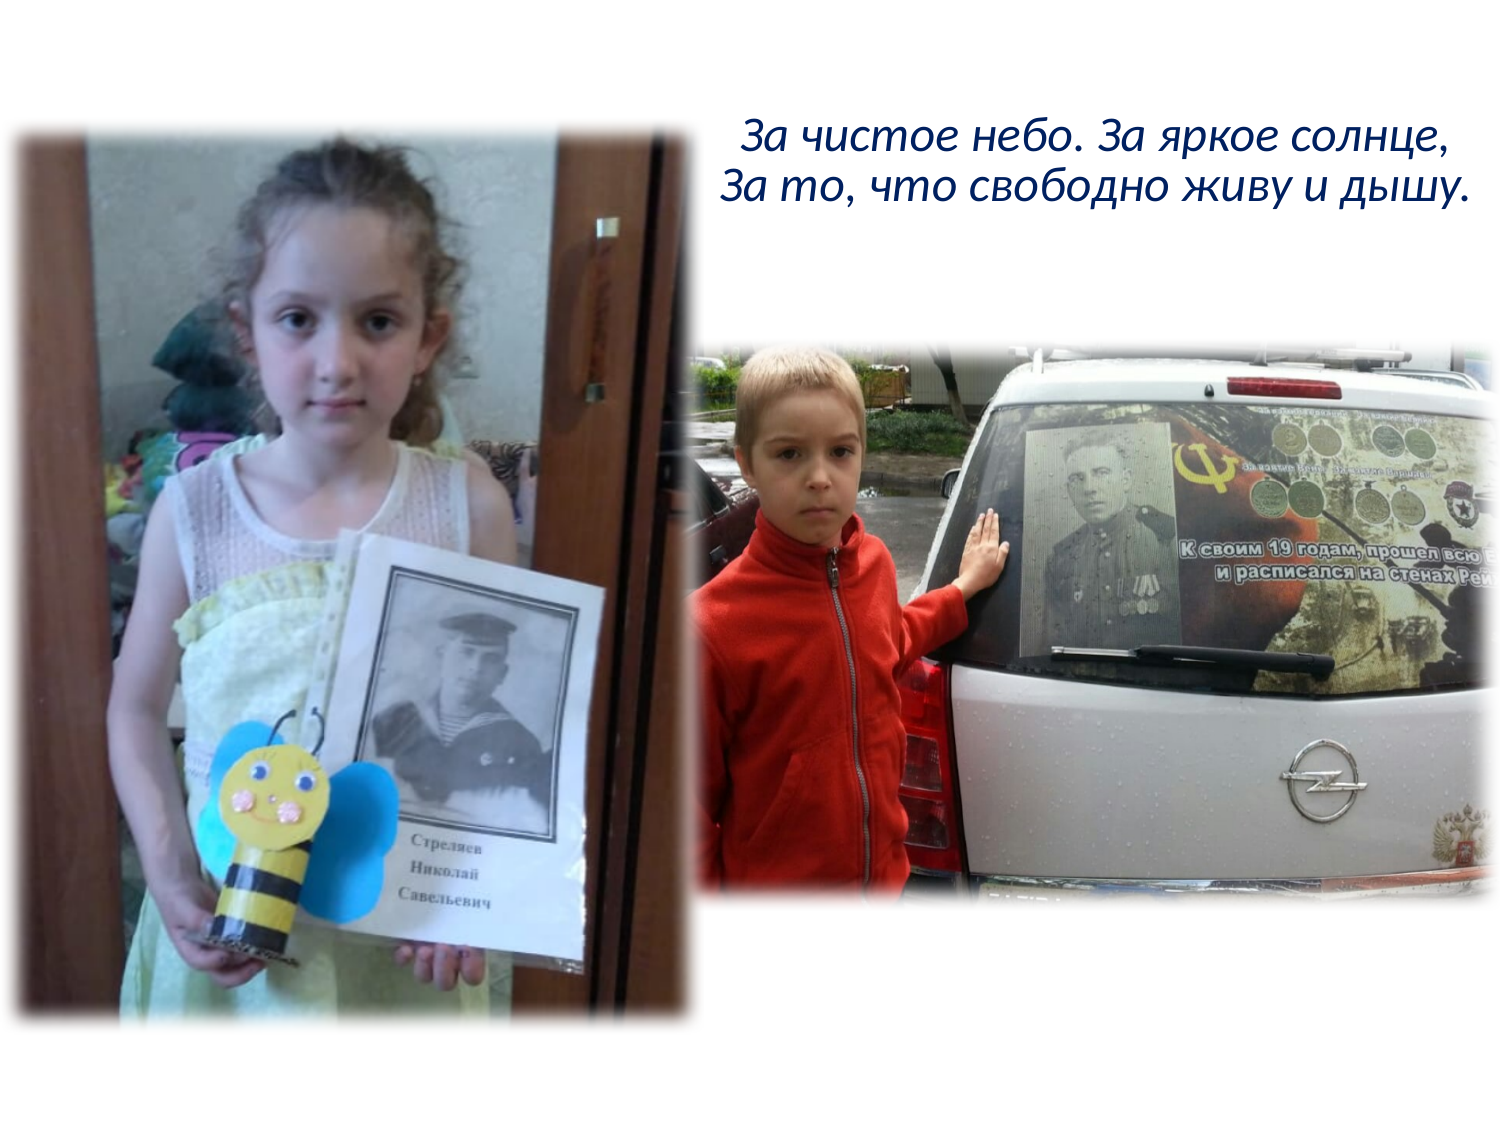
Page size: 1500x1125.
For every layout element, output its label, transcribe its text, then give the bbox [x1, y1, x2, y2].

picture [0, 116, 1500, 1035]
title За чистое небо. За яркое солнце, За то, что свободно живу и дышу. [691, 70, 1500, 258]
